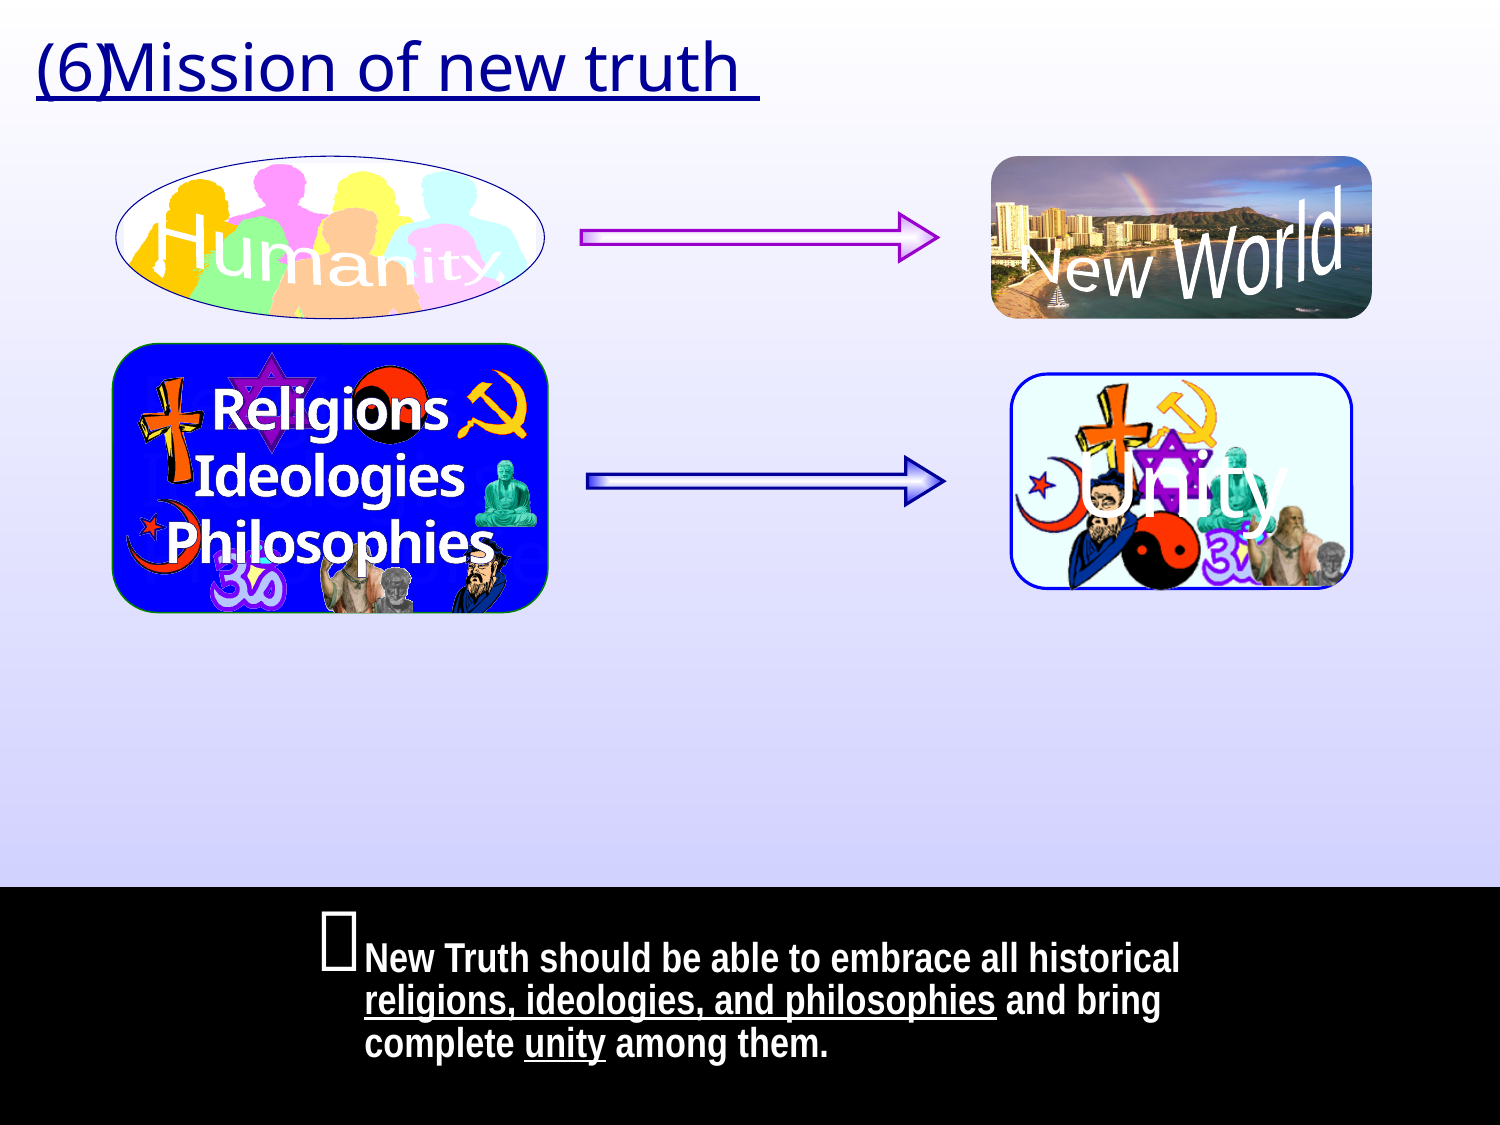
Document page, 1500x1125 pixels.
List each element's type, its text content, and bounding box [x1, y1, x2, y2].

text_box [299, 928, 1201, 1076]
text_box Religions Ideologies Philosophies [541, 366, 548, 592]
text_box Religions Ideologies Philosophies [112, 365, 119, 591]
text_box [581, 214, 938, 261]
picture [1014, 368, 1349, 594]
text_box Religions Ideologies Philosophies [138, 343, 522, 348]
text_box [991, 156, 1372, 319]
text_box [587, 457, 944, 505]
text_box [115, 156, 545, 319]
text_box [124, 349, 538, 613]
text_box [21, 17, 725, 114]
text_box [0, 887, 1500, 1125]
